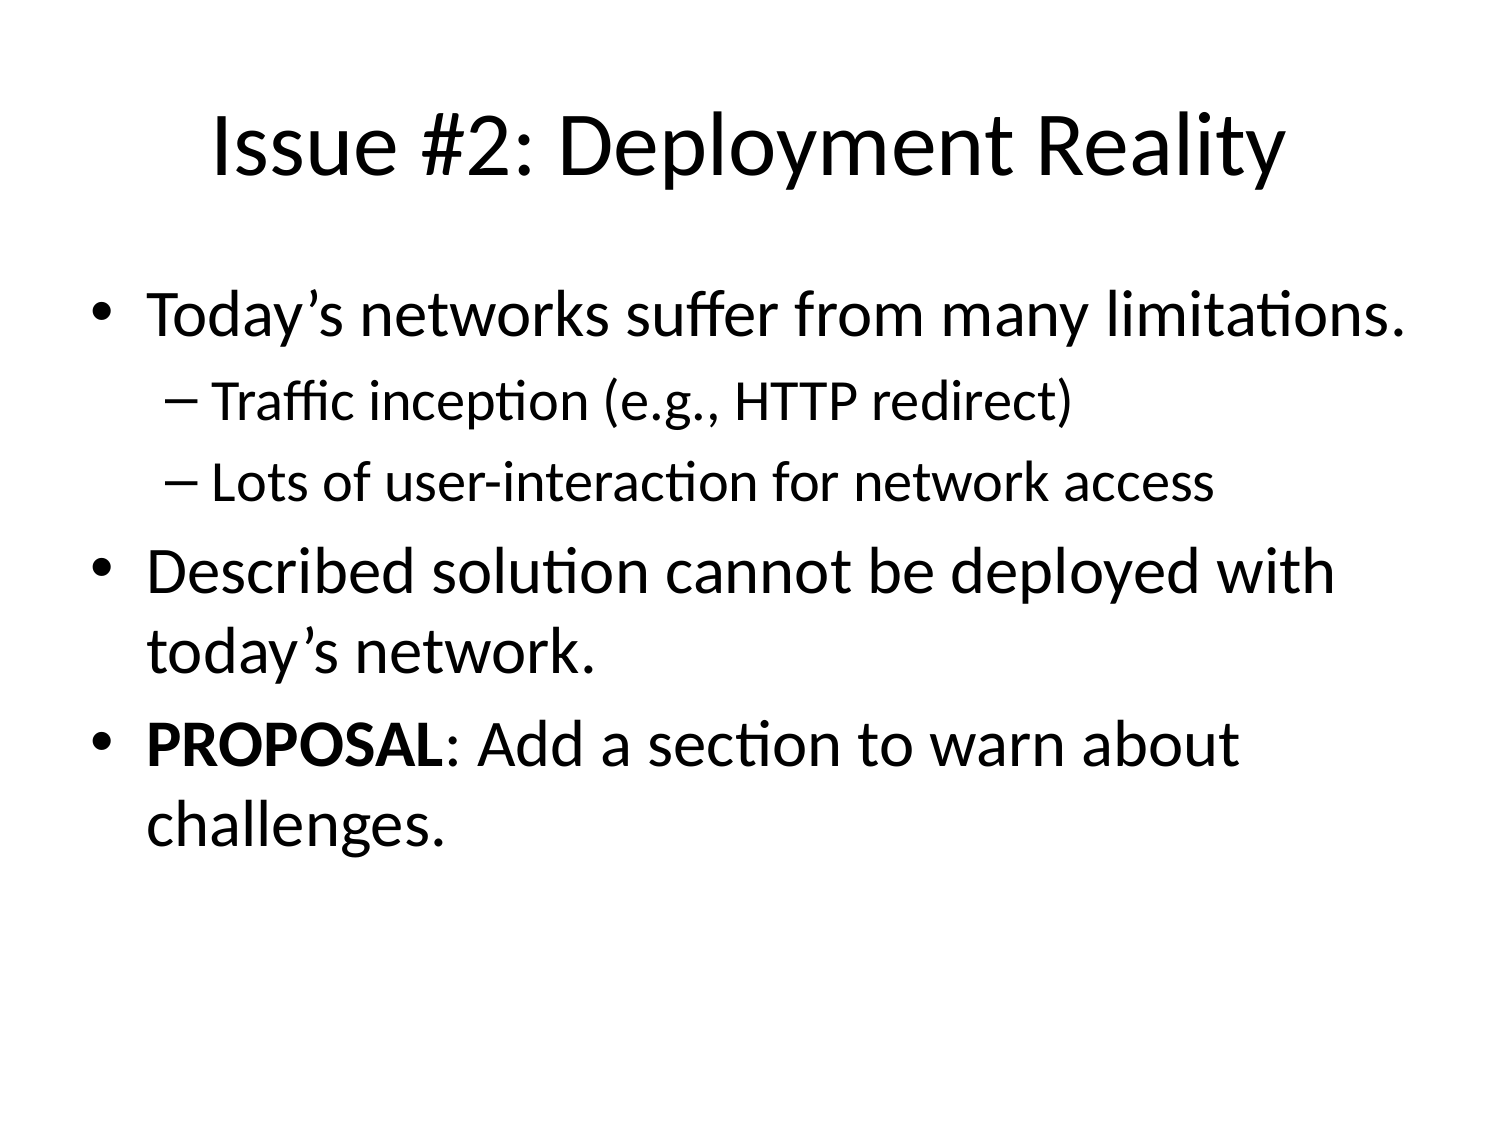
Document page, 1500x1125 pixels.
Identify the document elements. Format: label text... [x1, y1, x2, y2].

list Today’s networks suffer from many limitations. Traffic inception (e.g., HTTP redirect) Lots of user-interaction for network access Described solution cannot be deployed with today’s network. PROPOSAL: Add a section to warn about challenges. [75, 262, 1425, 1005]
title Issue #2: Deployment Reality [75, 45, 1425, 233]
